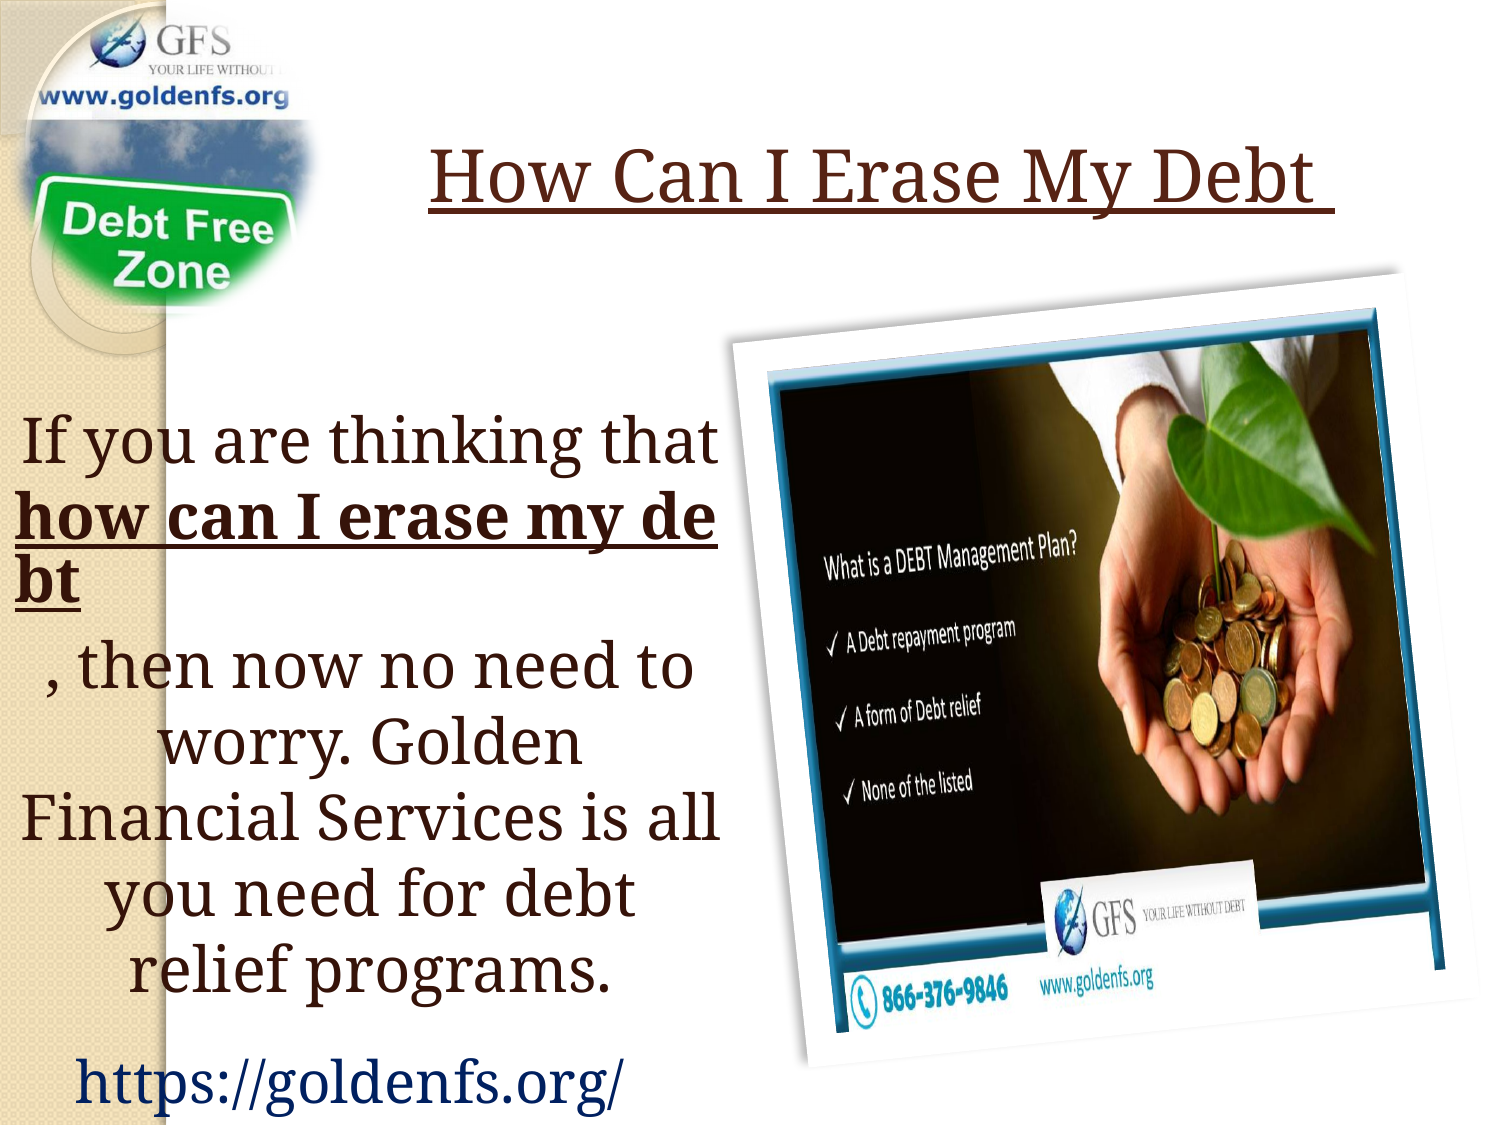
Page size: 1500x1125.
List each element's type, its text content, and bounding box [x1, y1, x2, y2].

picture [0, 0, 326, 326]
picture [768, 309, 1445, 1033]
title How Can I Erase My Debt [387, 62, 1375, 225]
text_box https://goldenfs.org/ [24, 1037, 675, 1123]
subtitle If you are thinking that how can I erase my debt, then now no need to worry. Golden Financial Services is all you need for debt relief programs. [0, 399, 738, 975]
